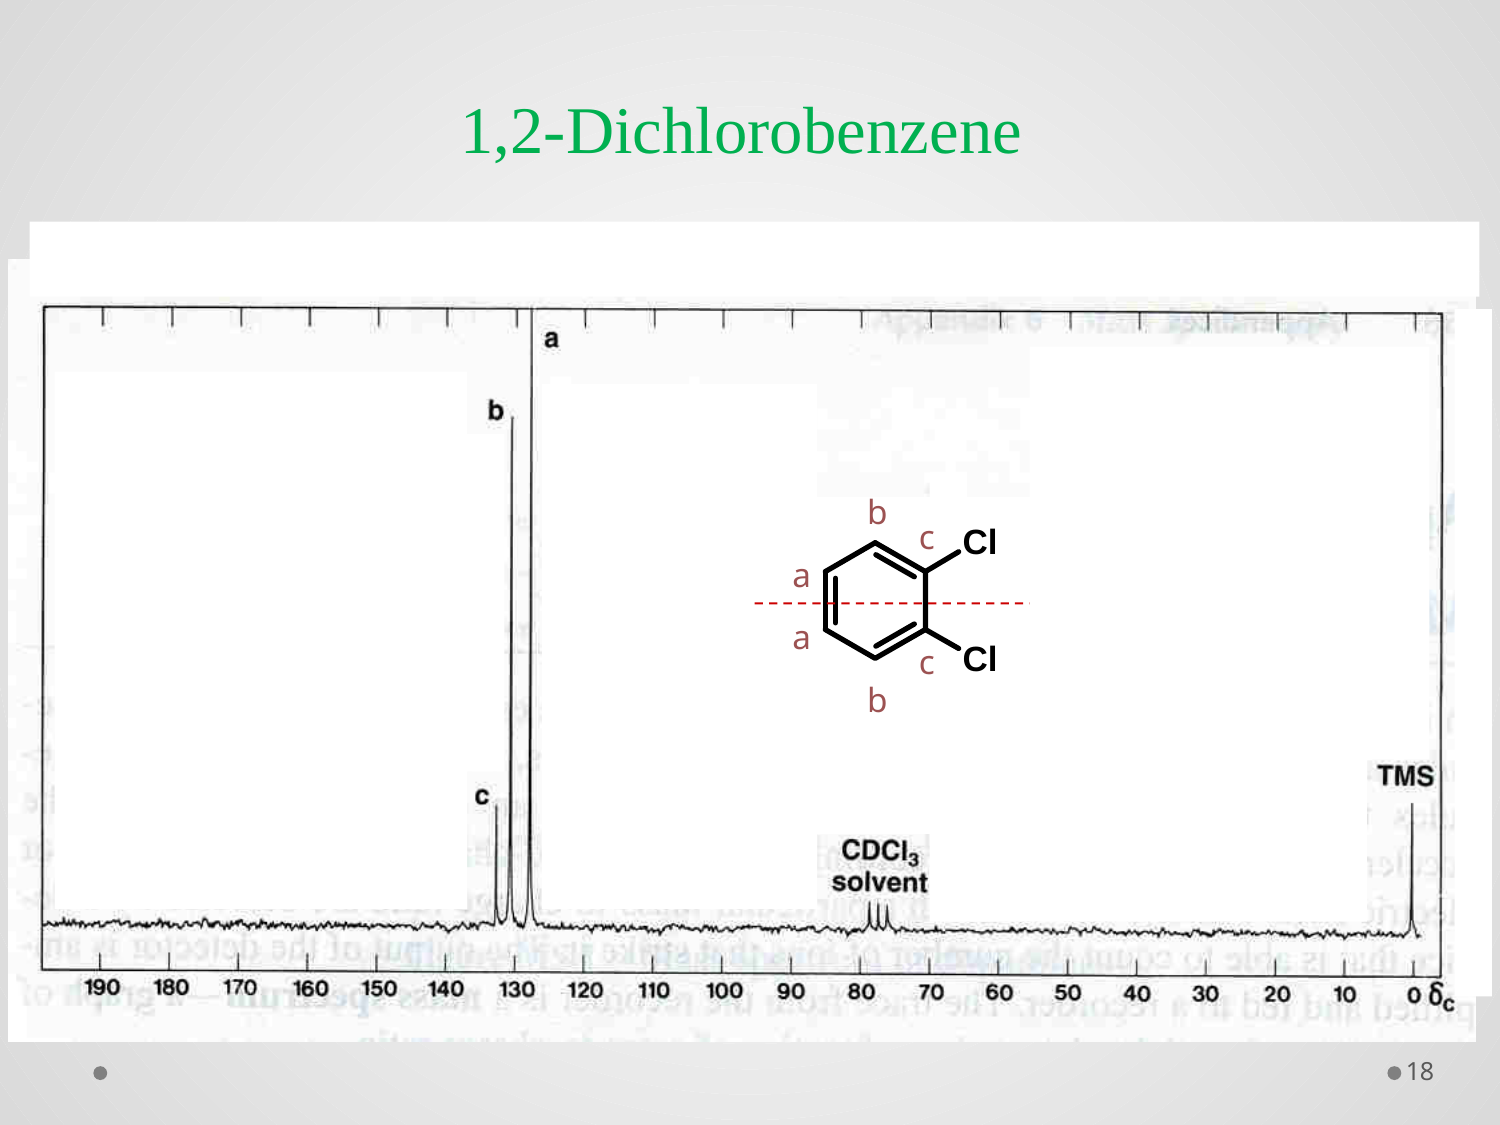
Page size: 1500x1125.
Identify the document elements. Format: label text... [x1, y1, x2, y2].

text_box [7, 221, 1492, 1042]
slide_number 18 [1401, 1049, 1494, 1103]
text_box 1,2-Dichlorobenzene [445, 79, 1039, 175]
